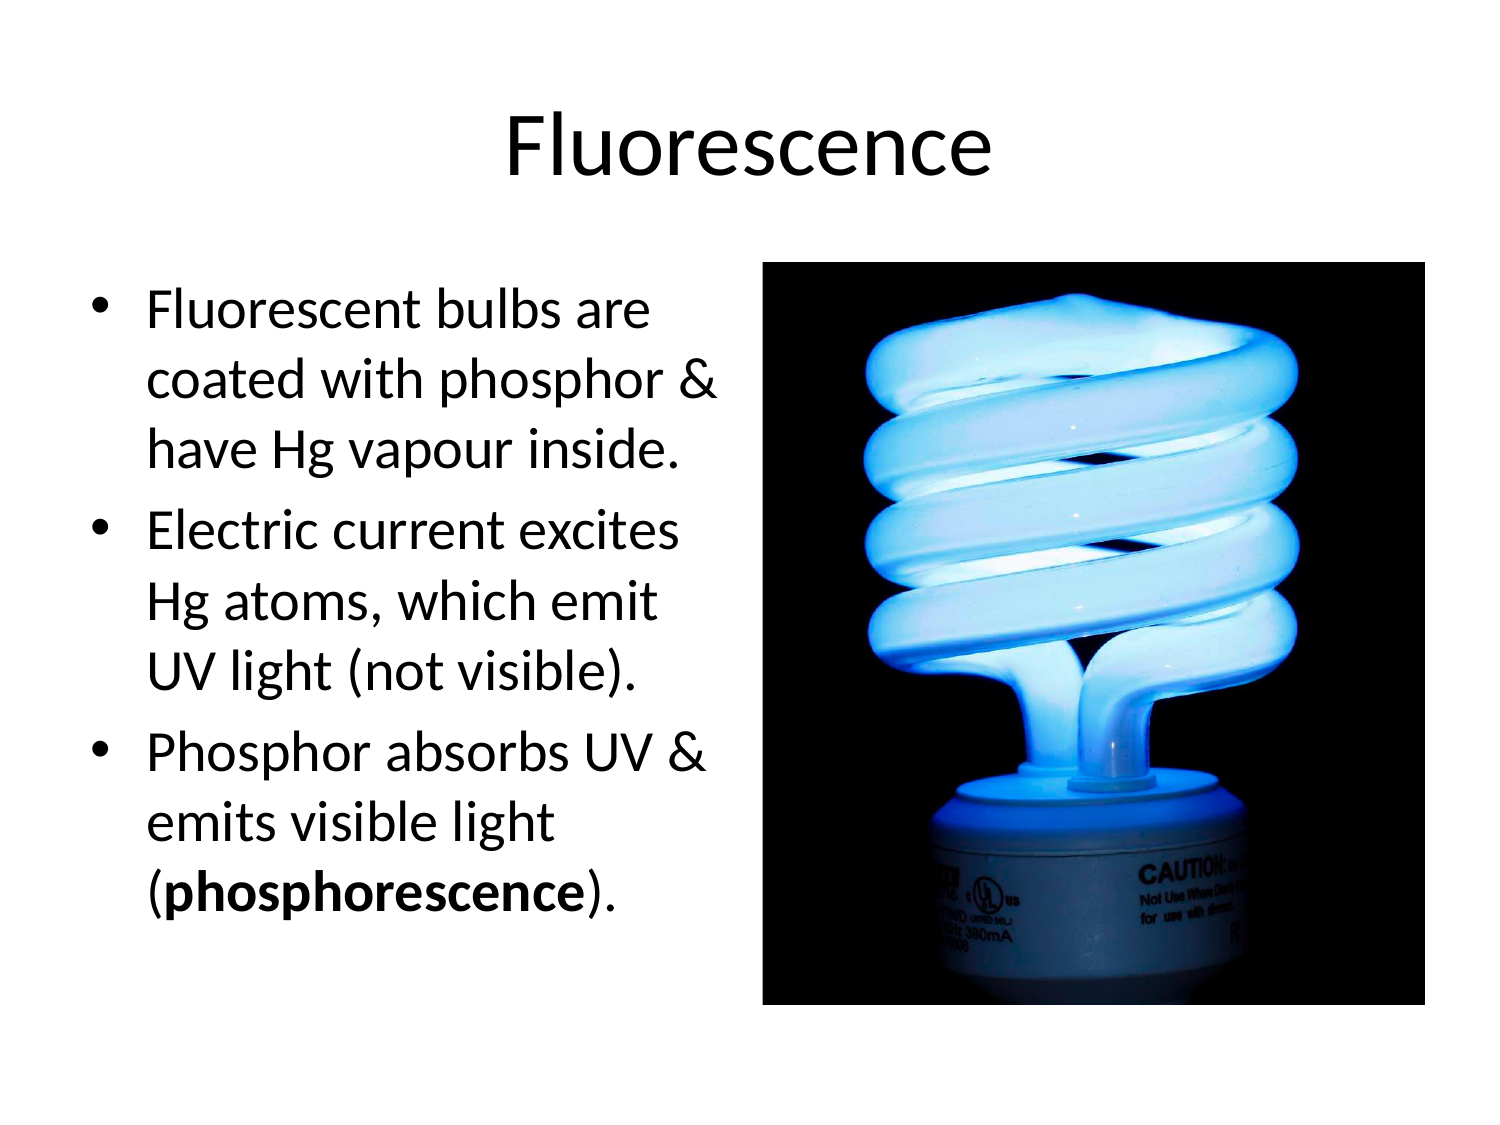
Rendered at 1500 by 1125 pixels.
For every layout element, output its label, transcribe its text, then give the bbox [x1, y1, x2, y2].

list Fluorescent bulbs are coated with phosphor & have Hg vapour inside. Electric current excites Hg atoms, which emit UV light (not visible). Phosphor absorbs UV & emits visible light (phosphorescence). [75, 262, 738, 1005]
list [762, 262, 1426, 1006]
title Fluorescence [75, 45, 1425, 233]
